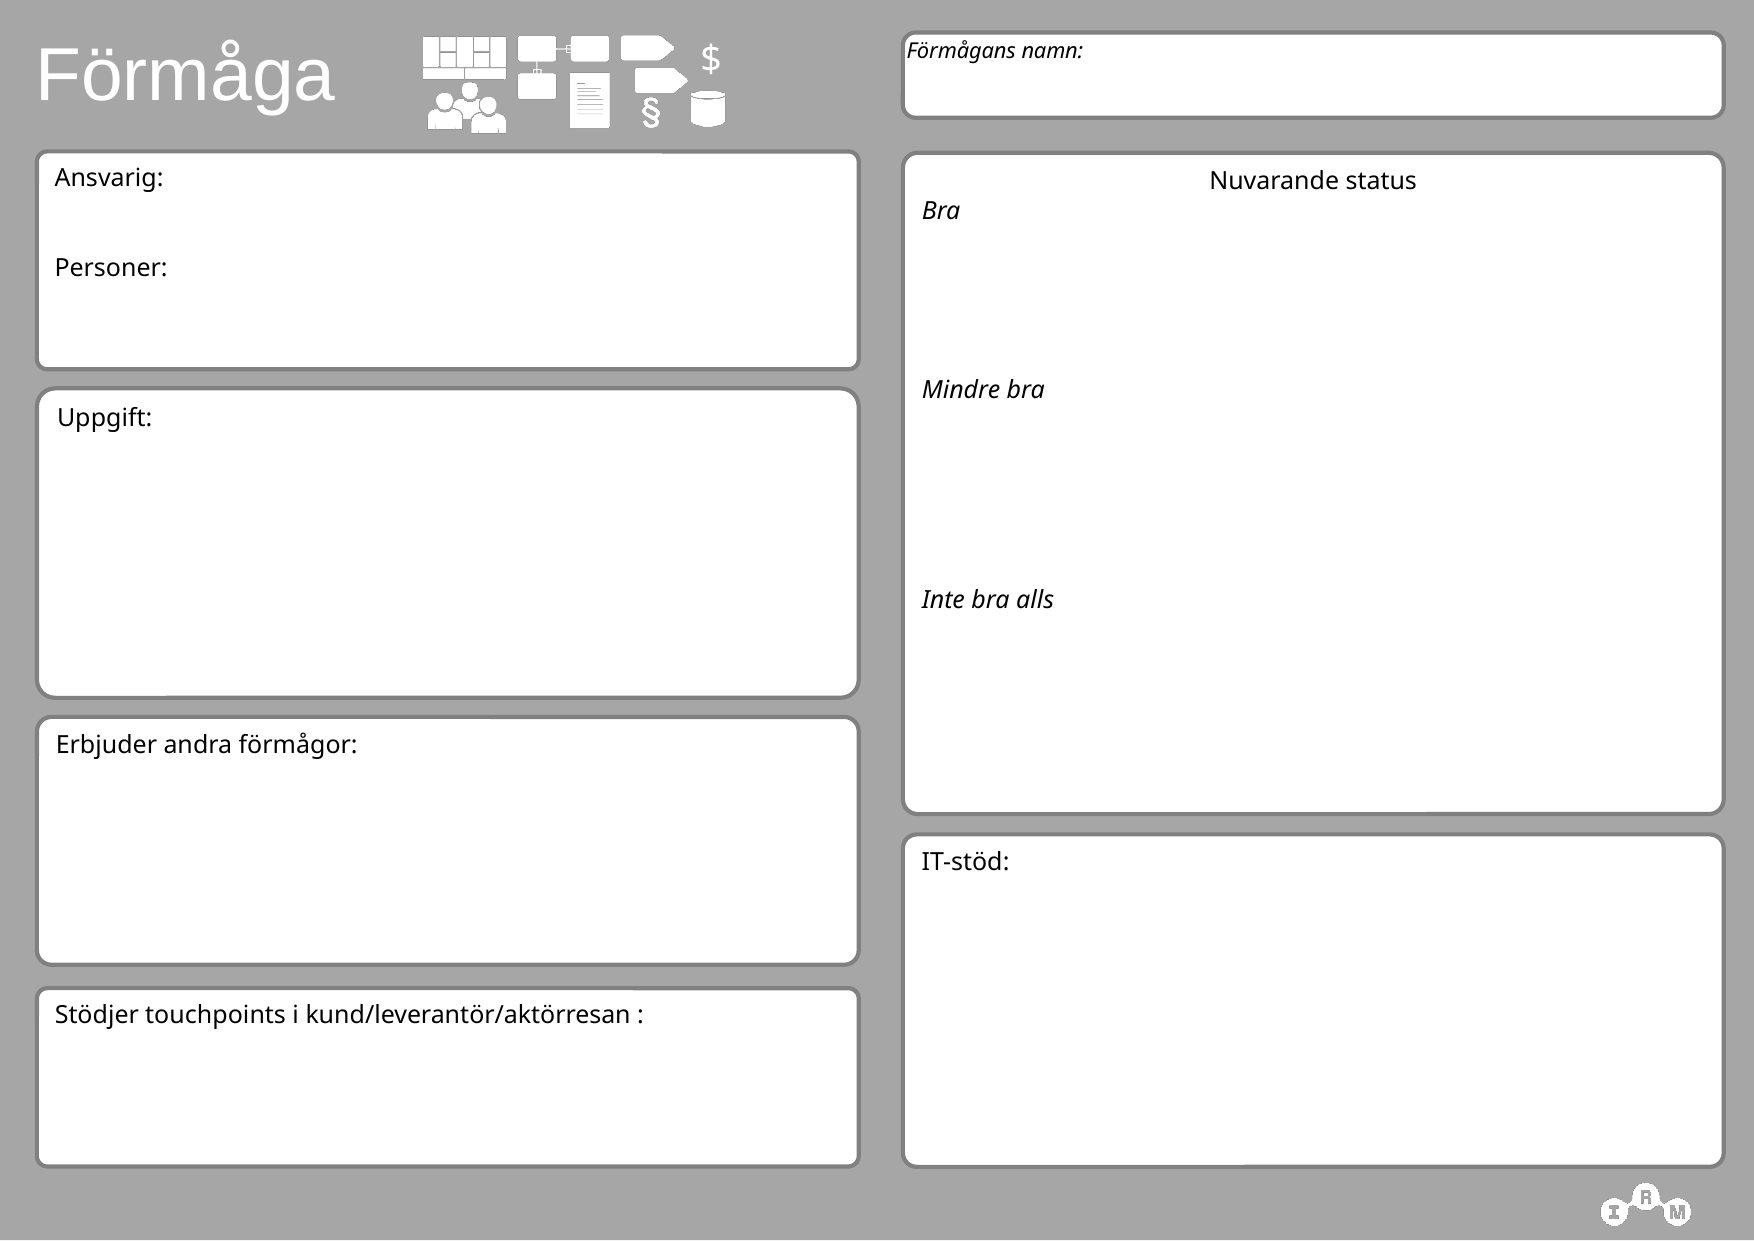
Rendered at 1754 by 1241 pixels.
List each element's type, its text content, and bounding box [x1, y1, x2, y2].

picture [1585, 1168, 1706, 1240]
text_box Erbjuder andra förmågor: [34, 714, 861, 967]
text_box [379, 0, 785, 192]
text_box Stödjer touchpoints i kund/leverantör/aktörresan : [34, 986, 861, 1169]
text_box Förmåga [20, 23, 374, 118]
text_box IT-stöd: [900, 832, 1726, 1169]
text_box Uppgift: [34, 386, 861, 700]
text_box [0, 0, 1754, 1241]
text_box Ansvarig: Personer: [34, 149, 861, 372]
text_box Förmågans namn: [900, 30, 1726, 120]
text_box Nuvarande status Bra Mindre bra Inte bra alls [900, 150, 1726, 817]
